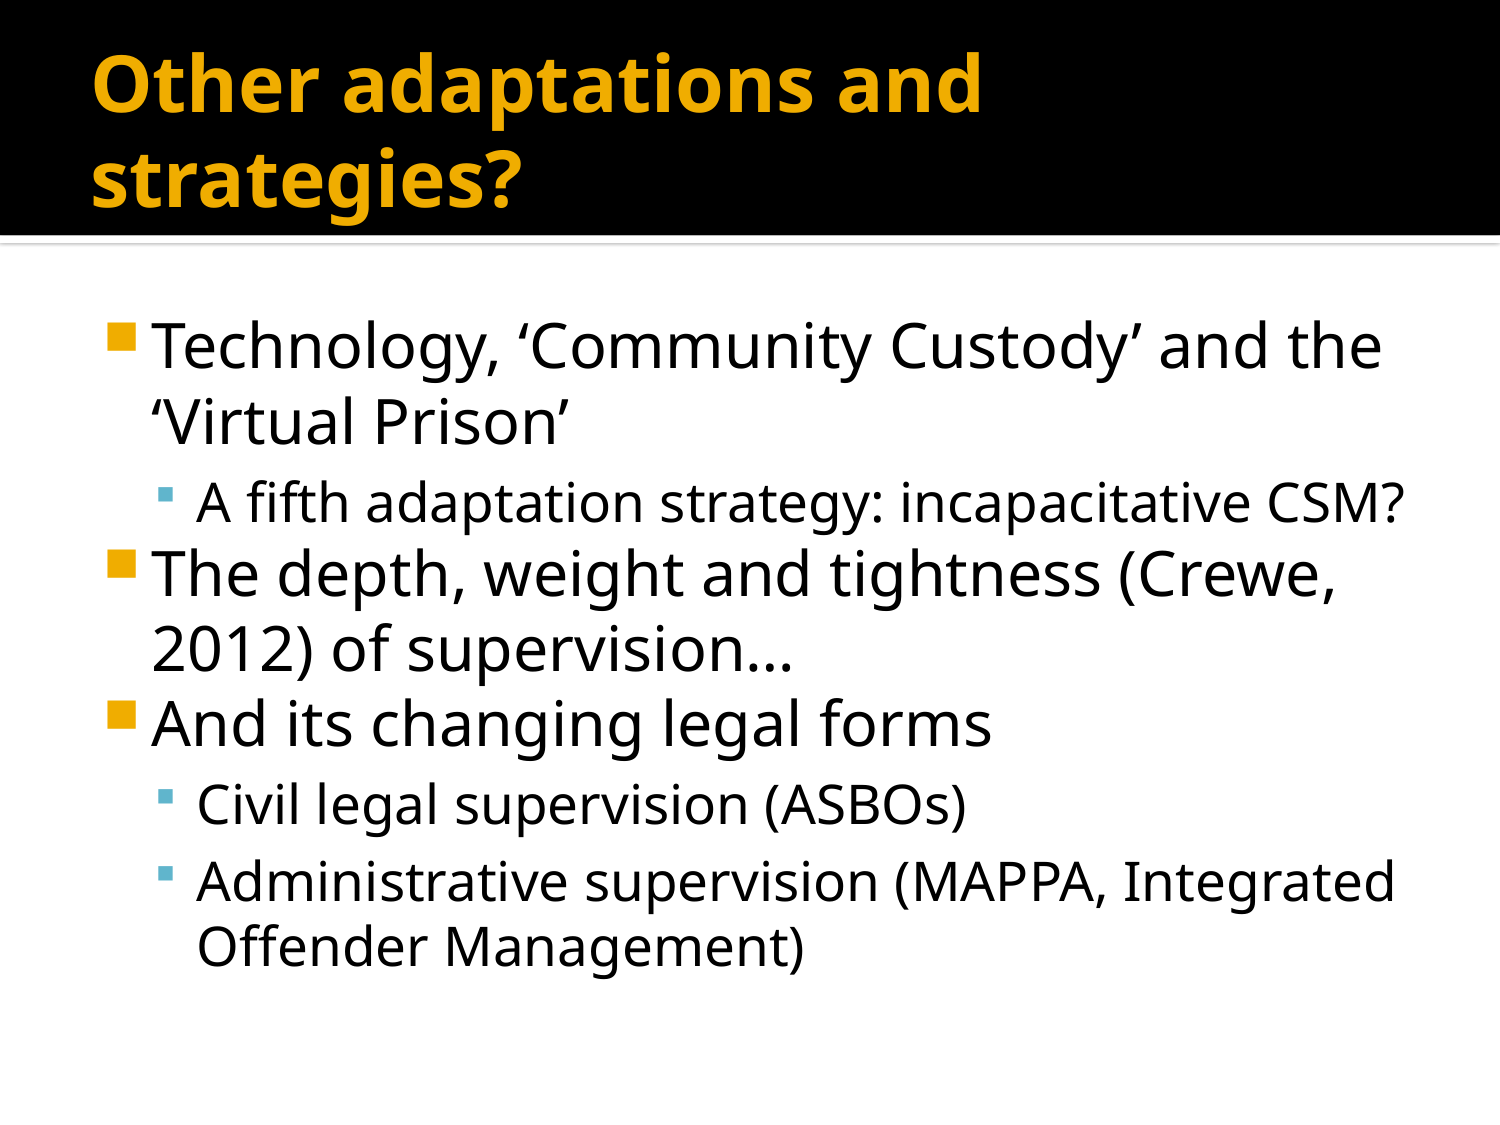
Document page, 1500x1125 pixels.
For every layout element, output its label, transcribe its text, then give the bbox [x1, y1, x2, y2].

list Technology, ‘Community Custody’ and the ‘Virtual Prison’ A fifth adaptation strategy: incapacitative CSM? The depth, weight and tightness (Crewe, 2012) of supervision… And its changing legal forms Civil legal supervision (ASBOs) Administrative supervision (MAPPA, Integrated Offender Management) [75, 291, 1425, 1050]
title Other adaptations and strategies? [75, 25, 1425, 231]
